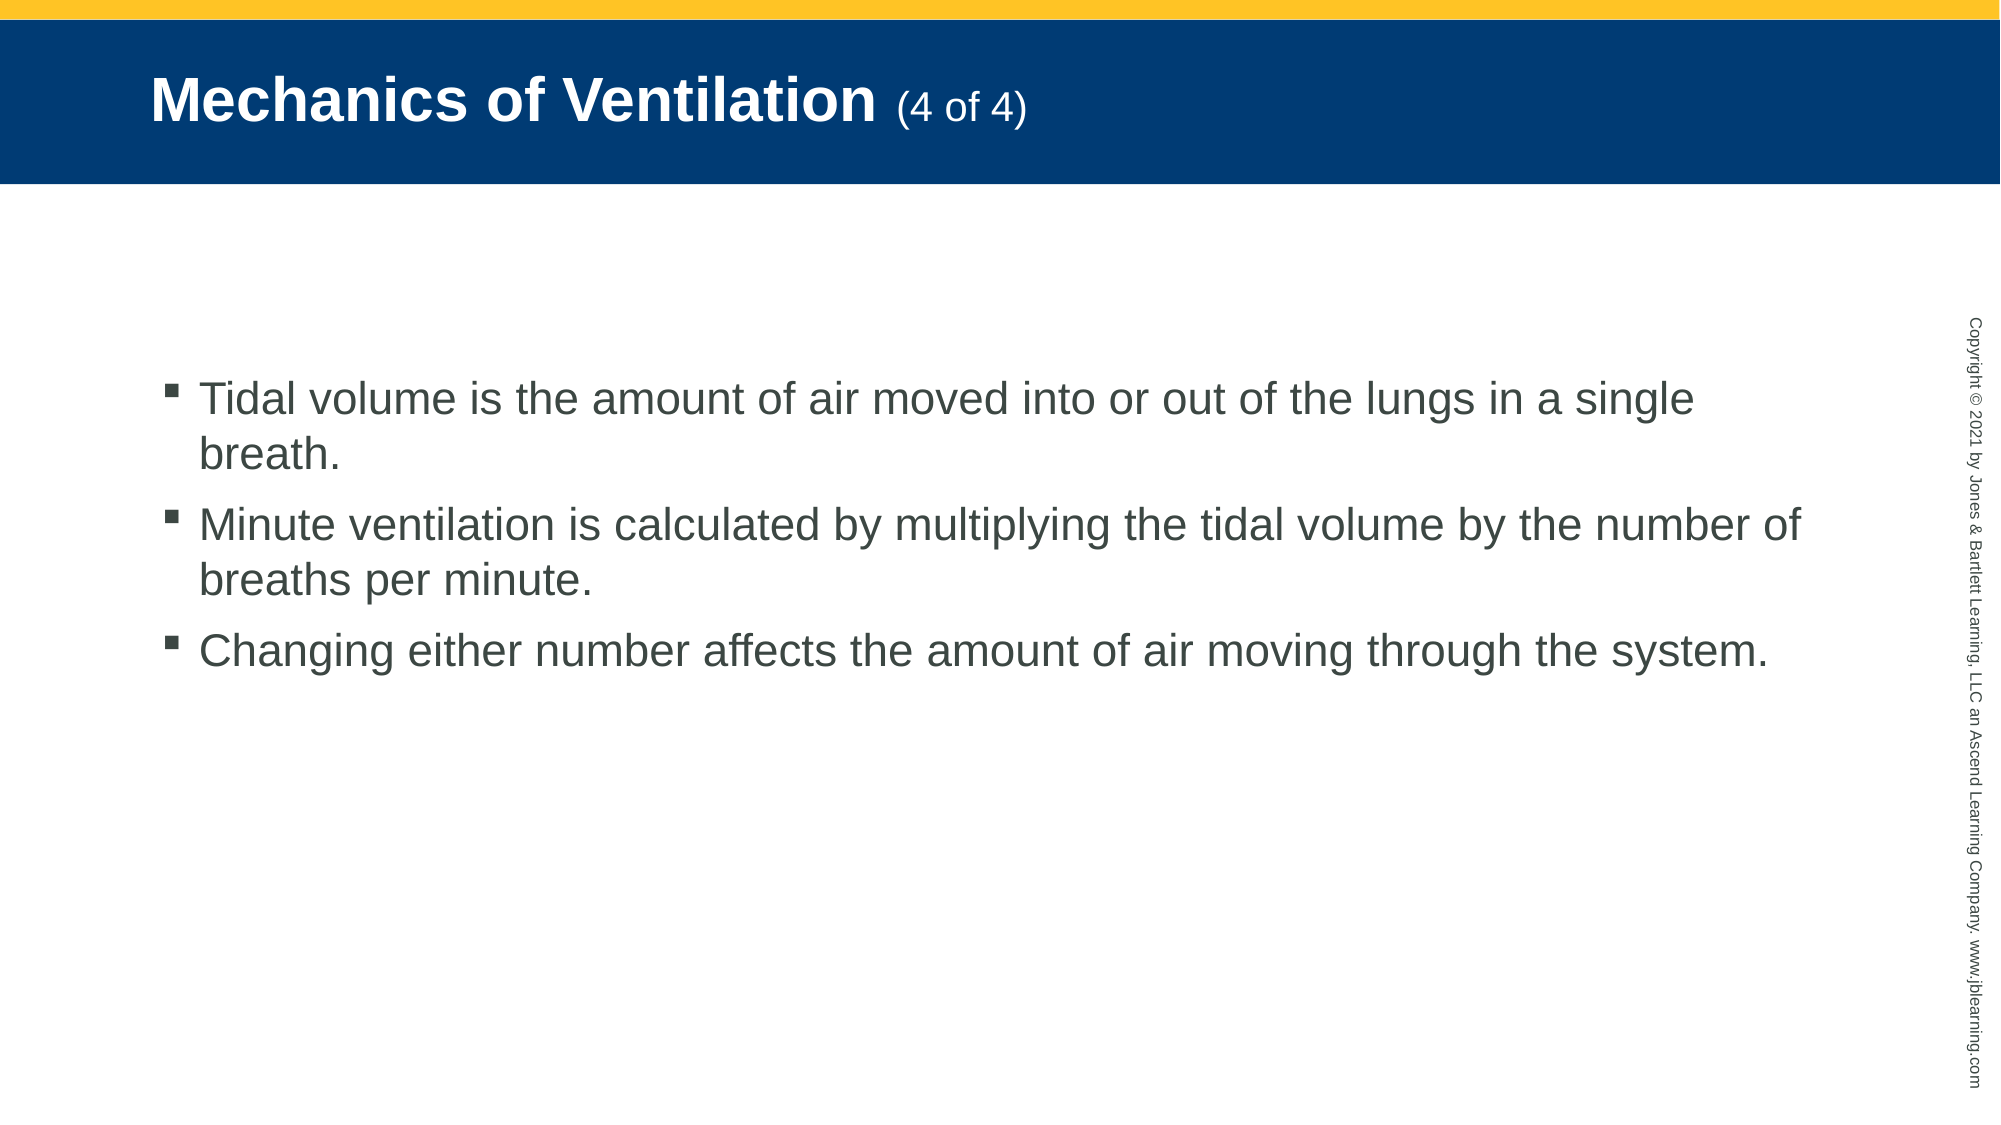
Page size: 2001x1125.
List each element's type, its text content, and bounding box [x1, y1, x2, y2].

list Tidal volume is the amount of air moved into or out of the lungs in a single breath. Minute ventilation is calculated by multiplying the tidal volume by the number of breaths per minute. Changing either number affects the amount of air moving through the system. [146, 361, 1859, 1016]
title Mechanics of Ventilation (4 of 4) [0, 19, 2000, 185]
